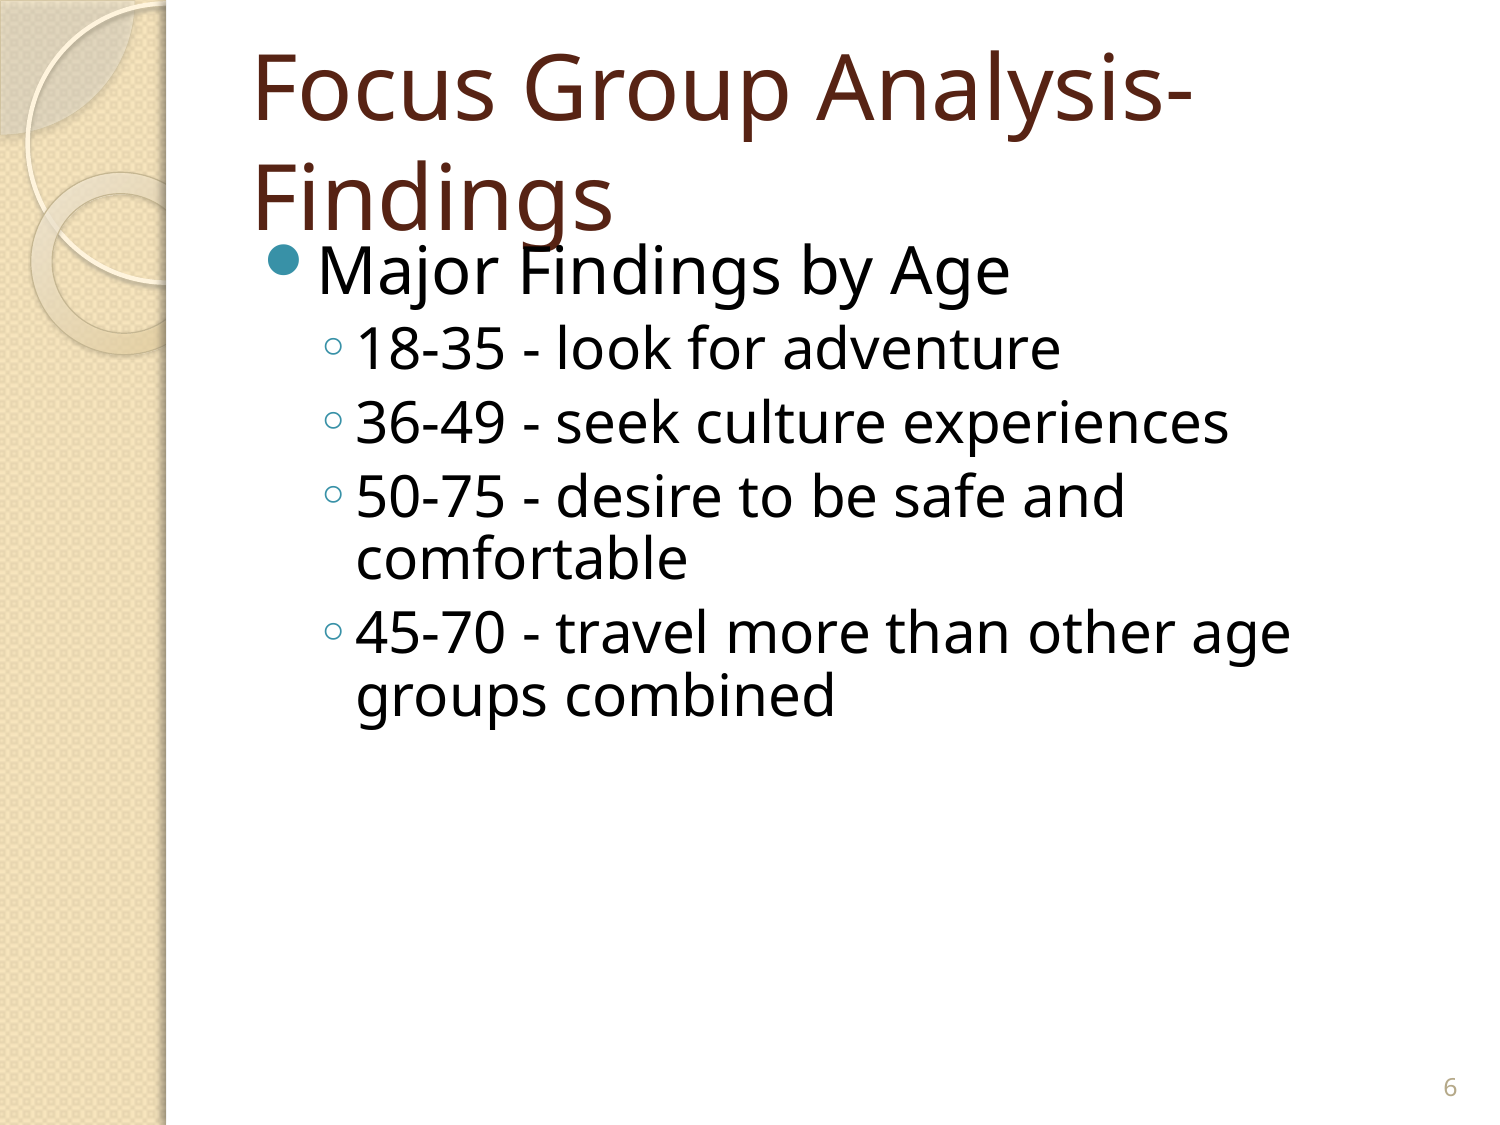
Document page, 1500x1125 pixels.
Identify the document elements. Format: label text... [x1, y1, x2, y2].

title Focus Group Analysis-Findings [235, 45, 1466, 233]
list Major Findings by Age 18-35 - look for adventure 36-49 - seek culture experiences 50-75 - desire to be safe and comfortable 45-70 - travel more than other age groups combined [235, 237, 1466, 1025]
slide_number 6 [1413, 1034, 1488, 1113]
